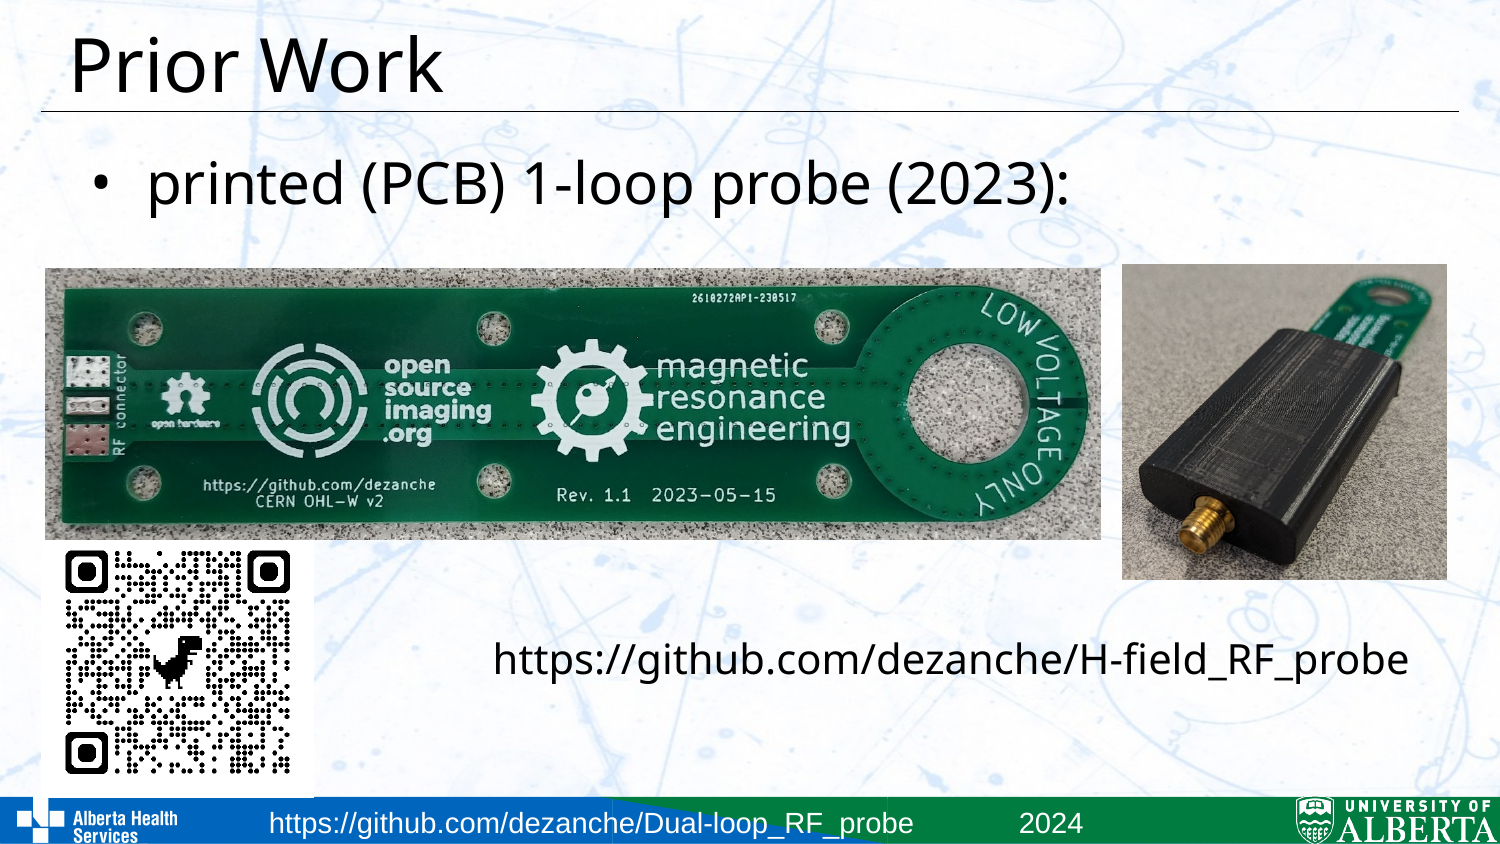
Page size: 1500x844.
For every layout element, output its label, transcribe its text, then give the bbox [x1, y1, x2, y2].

picture [1296, 795, 1497, 844]
text_box [0, 0, 1500, 796]
list printed (PCB) 1-loop probe (2023): https://github.com/dezanche/H-field_RF_probe [75, 138, 1425, 769]
title Prior Work [53, 14, 1447, 112]
picture [17, 268, 1102, 843]
picture [1122, 263, 1448, 580]
